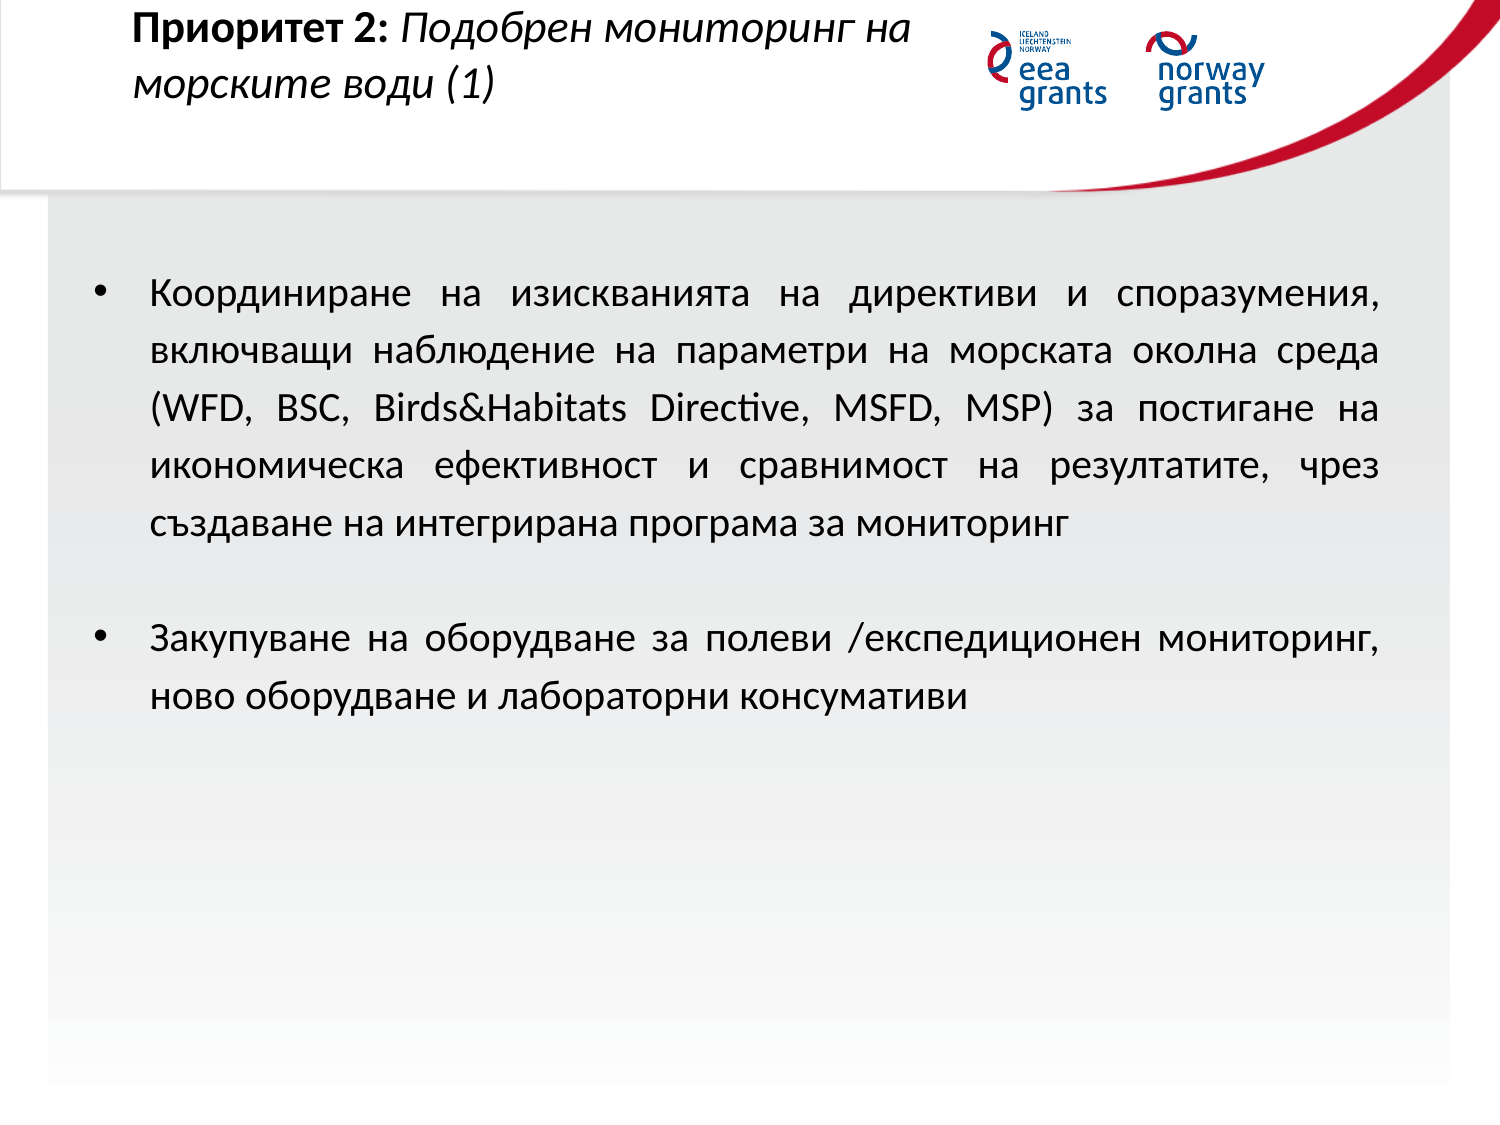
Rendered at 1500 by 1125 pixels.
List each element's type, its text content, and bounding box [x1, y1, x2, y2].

text_box Приоритет 2: Подобрен мониторинг на морските води (1) [60, 0, 941, 115]
text_box Координиране на изискванията на директиви и споразумения, включващи наблюдение на параметри на морската околна среда (WFD, BSC, Birds&Habitats Directive, MSFD, MSP) за постигане на икономическа ефективност и сравнимост на резултатите, чрез създаване на интегрирана програма за мониторинг Закупуване на оборудване за полеви /експедиционен мониторинг, ново оборудване и лабораторни консумативи [78, 199, 1396, 783]
